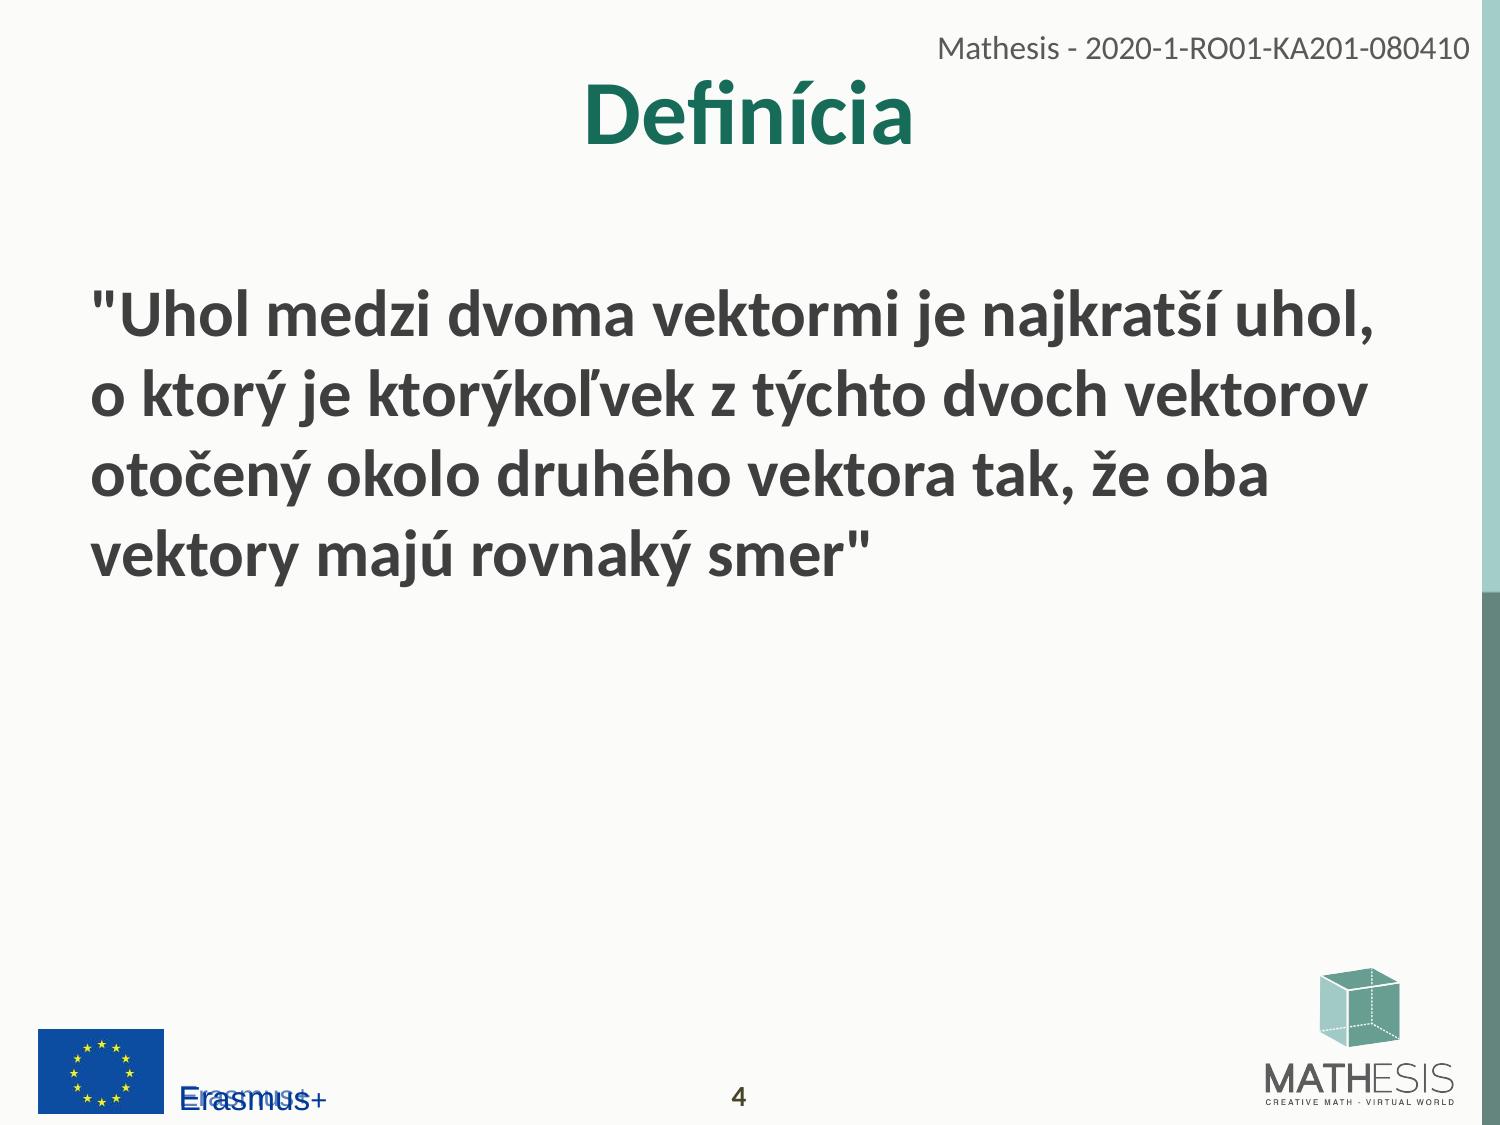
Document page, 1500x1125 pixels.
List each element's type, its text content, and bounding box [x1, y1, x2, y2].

picture [38, 1029, 164, 1114]
title Definícia [75, 45, 1425, 233]
list "Uhol medzi dvoma vektormi je najkratší uhol, o ktorý je ktorýkoľvek z týchto dvoch vektorov otočený okolo druhého vektora tak, že oba vektory majú rovnaký smer" [75, 262, 1425, 1005]
